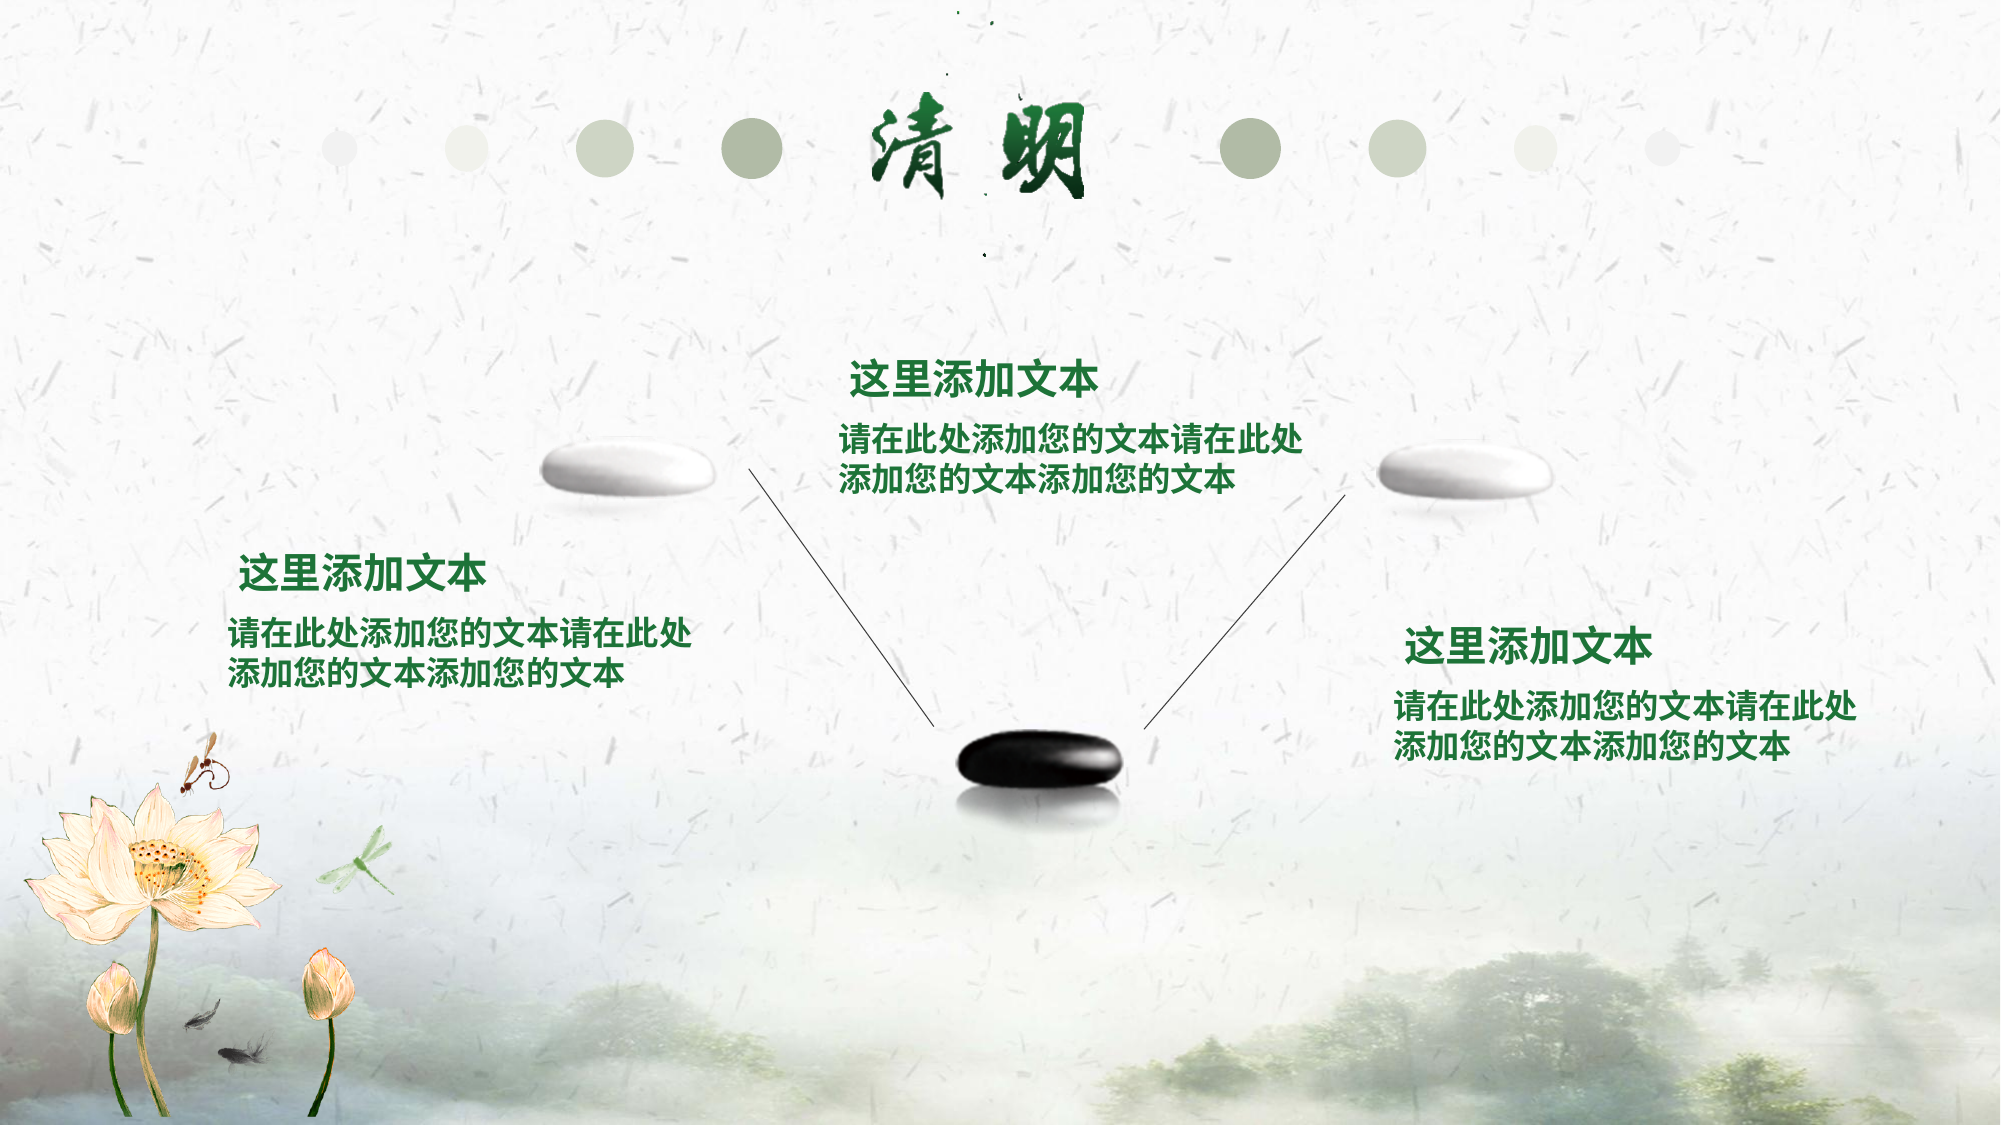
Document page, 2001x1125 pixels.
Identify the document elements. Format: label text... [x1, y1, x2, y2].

picture [0, 0, 2001, 1125]
text_box 这里添加文本 [1389, 612, 1678, 677]
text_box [1143, 494, 1346, 730]
text_box 这里添加文本 [223, 539, 513, 605]
text_box 请在此处添加您的文本请在此处添加您的文本添加您的文本 [823, 410, 1326, 546]
text_box 这里添加文本 [834, 345, 1124, 410]
text_box 请在此处添加您的文本请在此处添加您的文本添加您的文本 [212, 605, 736, 740]
text_box 请在此处添加您的文本请在此处添加您的文本添加您的文本 [1378, 677, 1902, 813]
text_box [748, 468, 934, 727]
